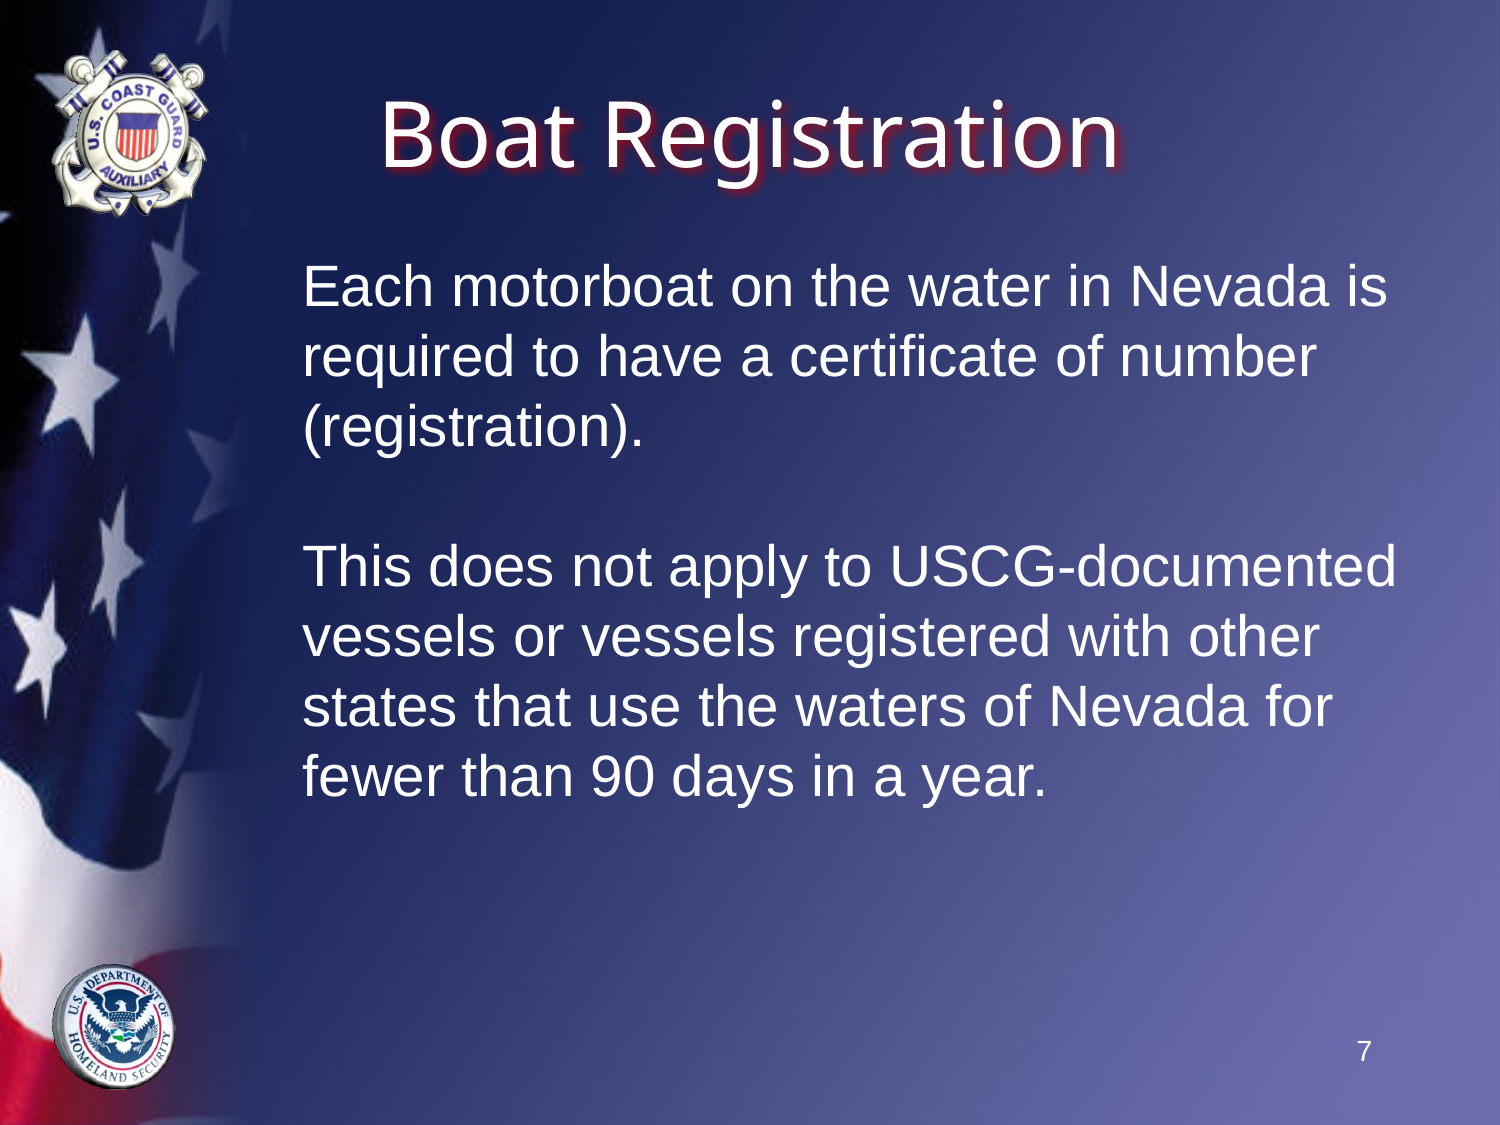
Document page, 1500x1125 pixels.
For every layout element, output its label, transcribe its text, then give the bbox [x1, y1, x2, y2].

picture [0, 0, 1500, 1125]
text_box Each motorboat on the water in Nevada is required to have a certificate of number (registration). This does not apply to USCG-documented vessels or vessels registered with other states that use the waters of Nevada for fewer than 90 days in a year. [287, 240, 1459, 816]
title Boat Registration [112, 37, 1388, 225]
slide_number 7 [1074, 1025, 1388, 1100]
